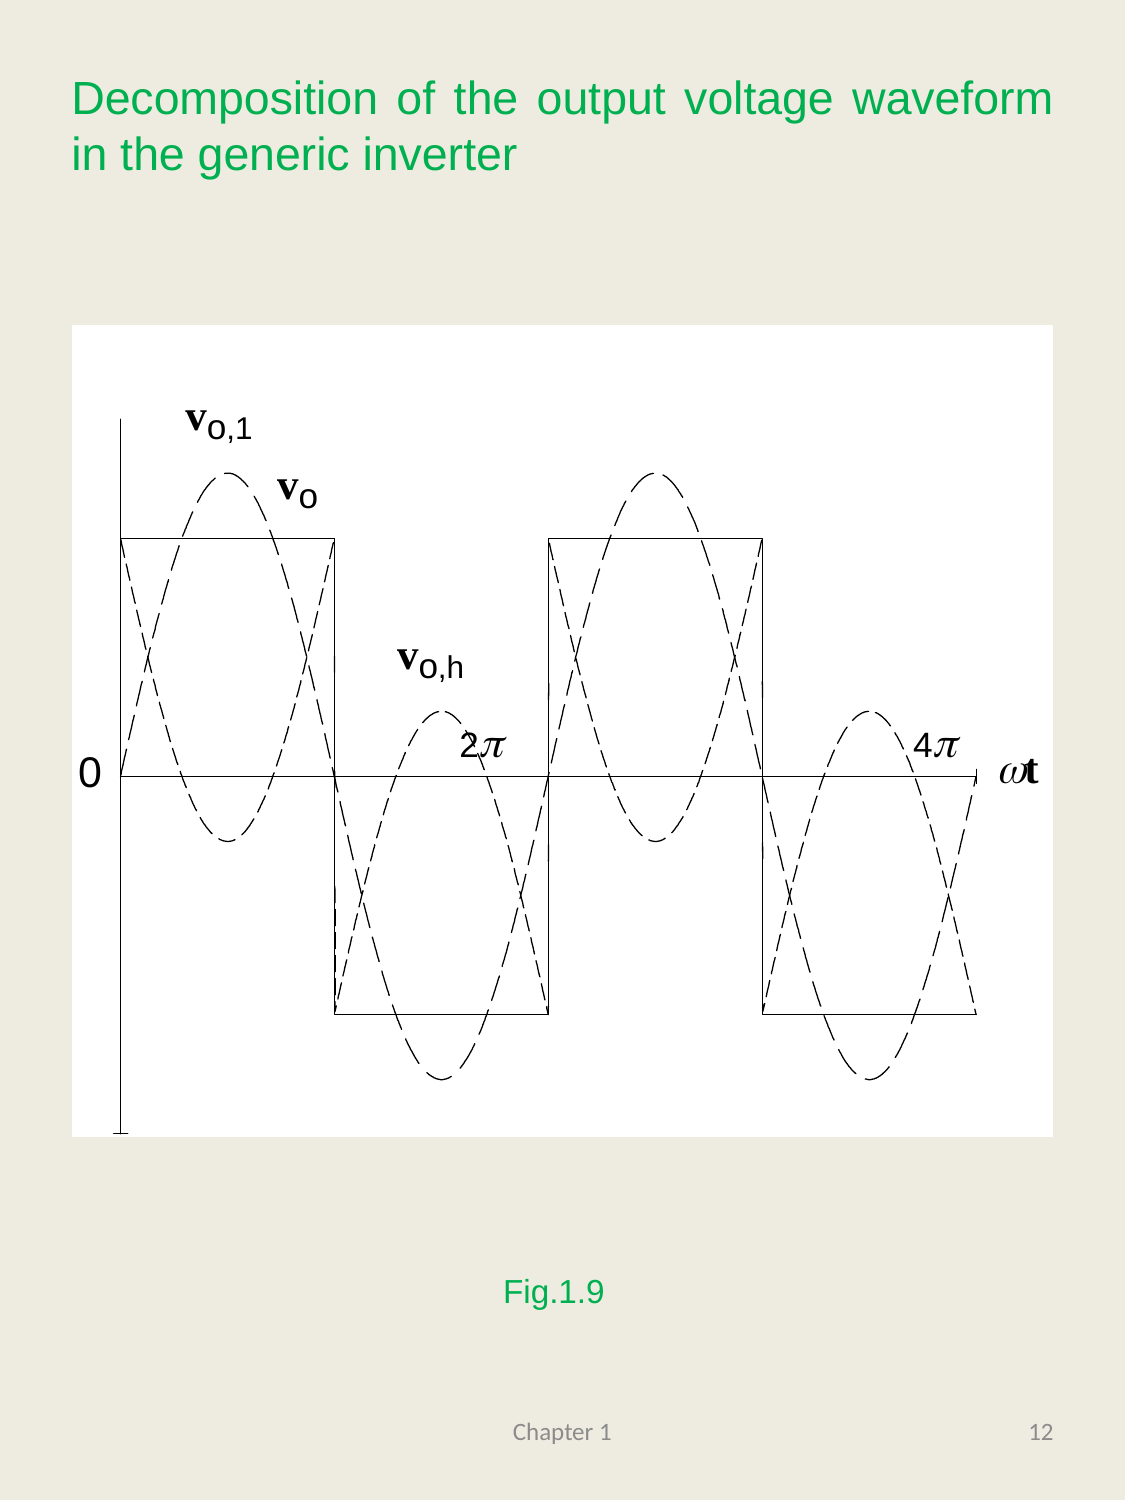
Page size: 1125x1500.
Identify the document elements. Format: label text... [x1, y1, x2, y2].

title Decomposition of the output voltage waveform in the generic inverter [56, 60, 1069, 188]
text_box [71, 324, 1054, 1138]
footer Chapter 1 [384, 1390, 741, 1471]
slide_number 12 [806, 1390, 1069, 1471]
text_box Fig.1.9 [488, 1262, 620, 1318]
